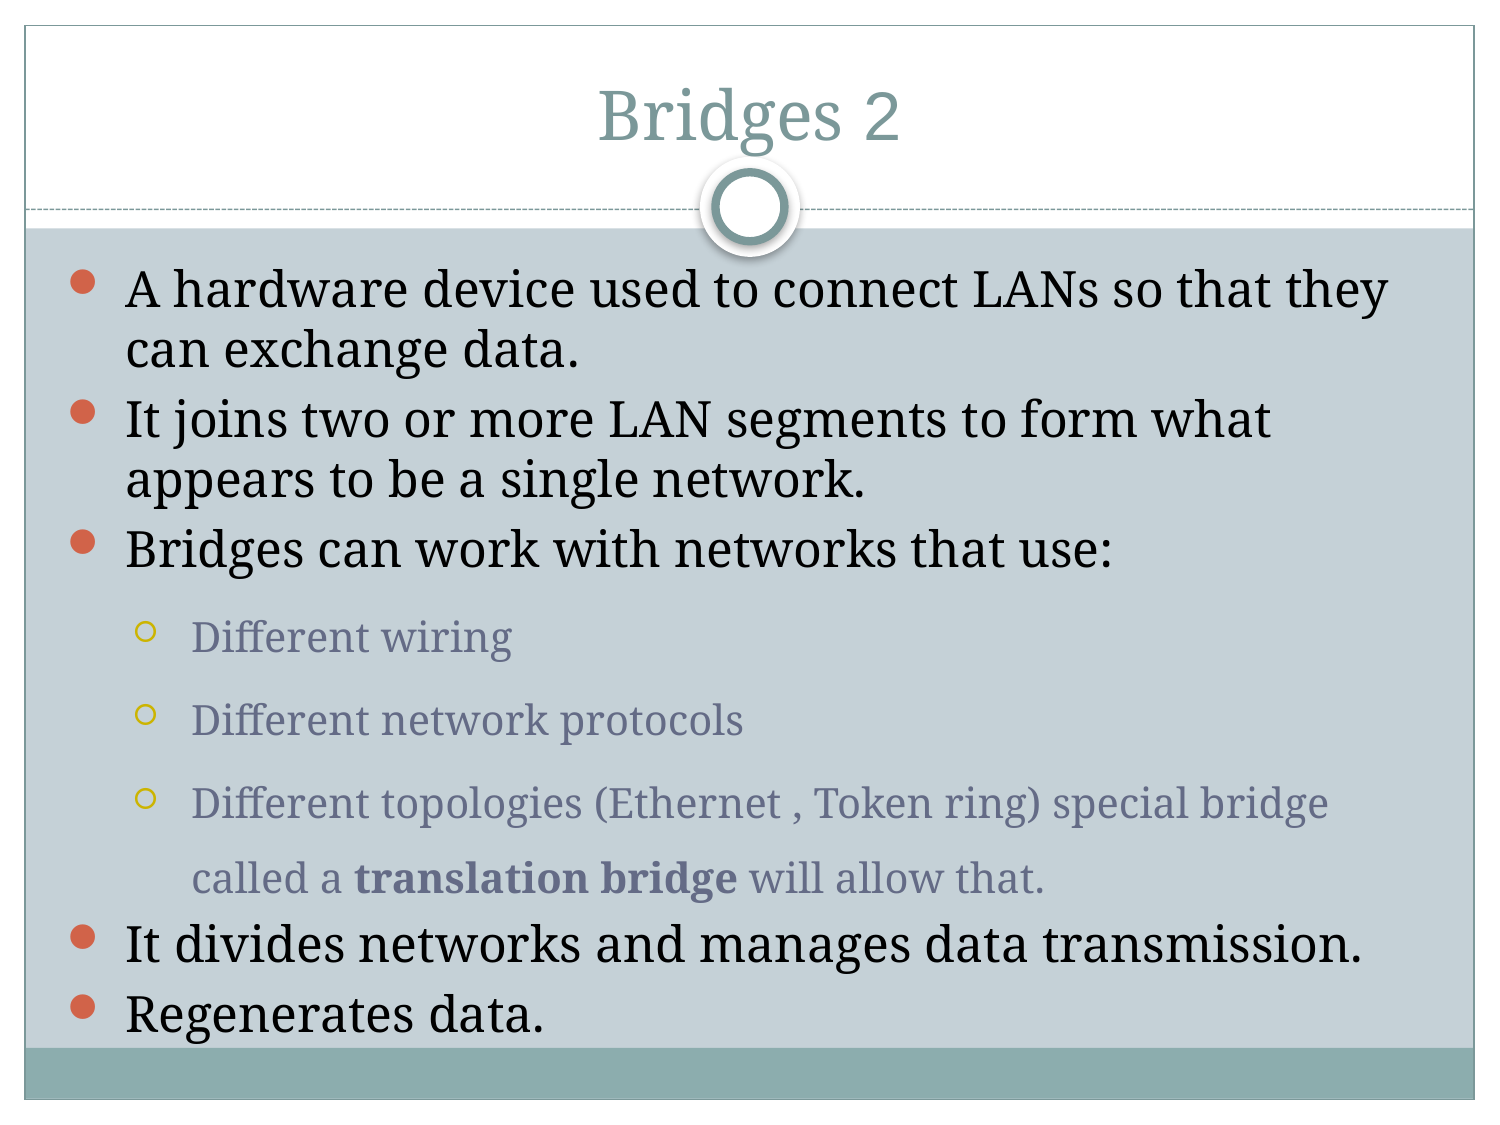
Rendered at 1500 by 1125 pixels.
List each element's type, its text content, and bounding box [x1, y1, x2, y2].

title 2 Bridges [49, 37, 1450, 162]
list A hardware device used to connect LANs so that they can exchange data. It joins two or more LAN segments to form what appears to be a single network. Bridges can work with networks that use: Different wiring Different network protocols Different topologies (Ethernet , Token ring) special bridge called a translation bridge will allow that. It divides networks and manages data transmission. Regenerates data. [37, 249, 1463, 1075]
